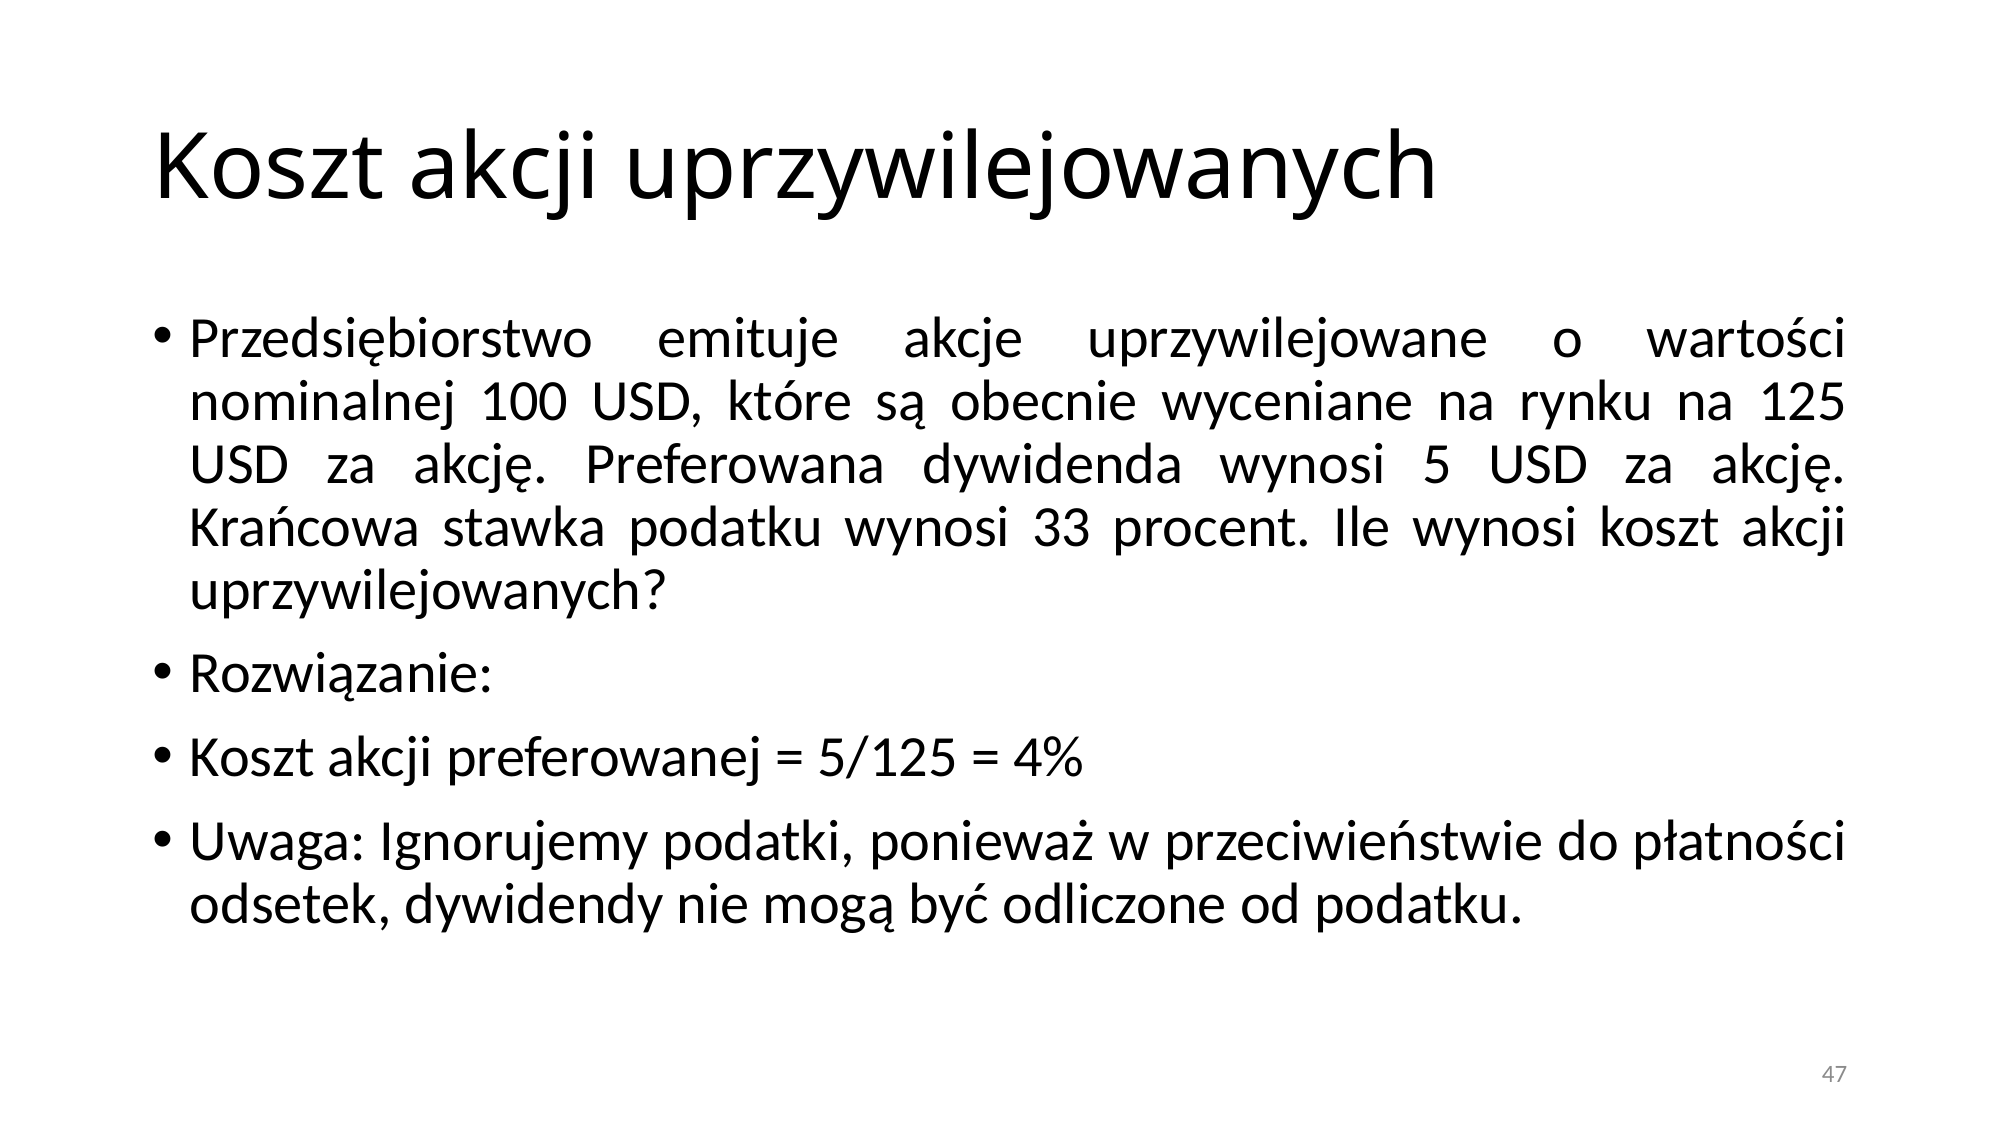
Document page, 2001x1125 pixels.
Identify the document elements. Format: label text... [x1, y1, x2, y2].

list Przedsiębiorstwo emituje akcje uprzywilejowane o wartości nominalnej 100 USD, które są obecnie wyceniane na rynku na 125 USD za akcję. Preferowana dywidenda wynosi 5 USD za akcję. Krańcowa stawka podatku wynosi 33 procent. Ile wynosi koszt akcji uprzywilejowanych? Rozwiązanie: Koszt akcji preferowanej = 5/125 = 4% Uwaga: Ignorujemy podatki, ponieważ w przeciwieństwie do płatności odsetek, dywidendy nie mogą być odliczone od podatku. [137, 299, 1863, 1014]
title Koszt akcji uprzywilejowanych [137, 59, 1863, 278]
slide_number 47 [1412, 1042, 1863, 1103]
